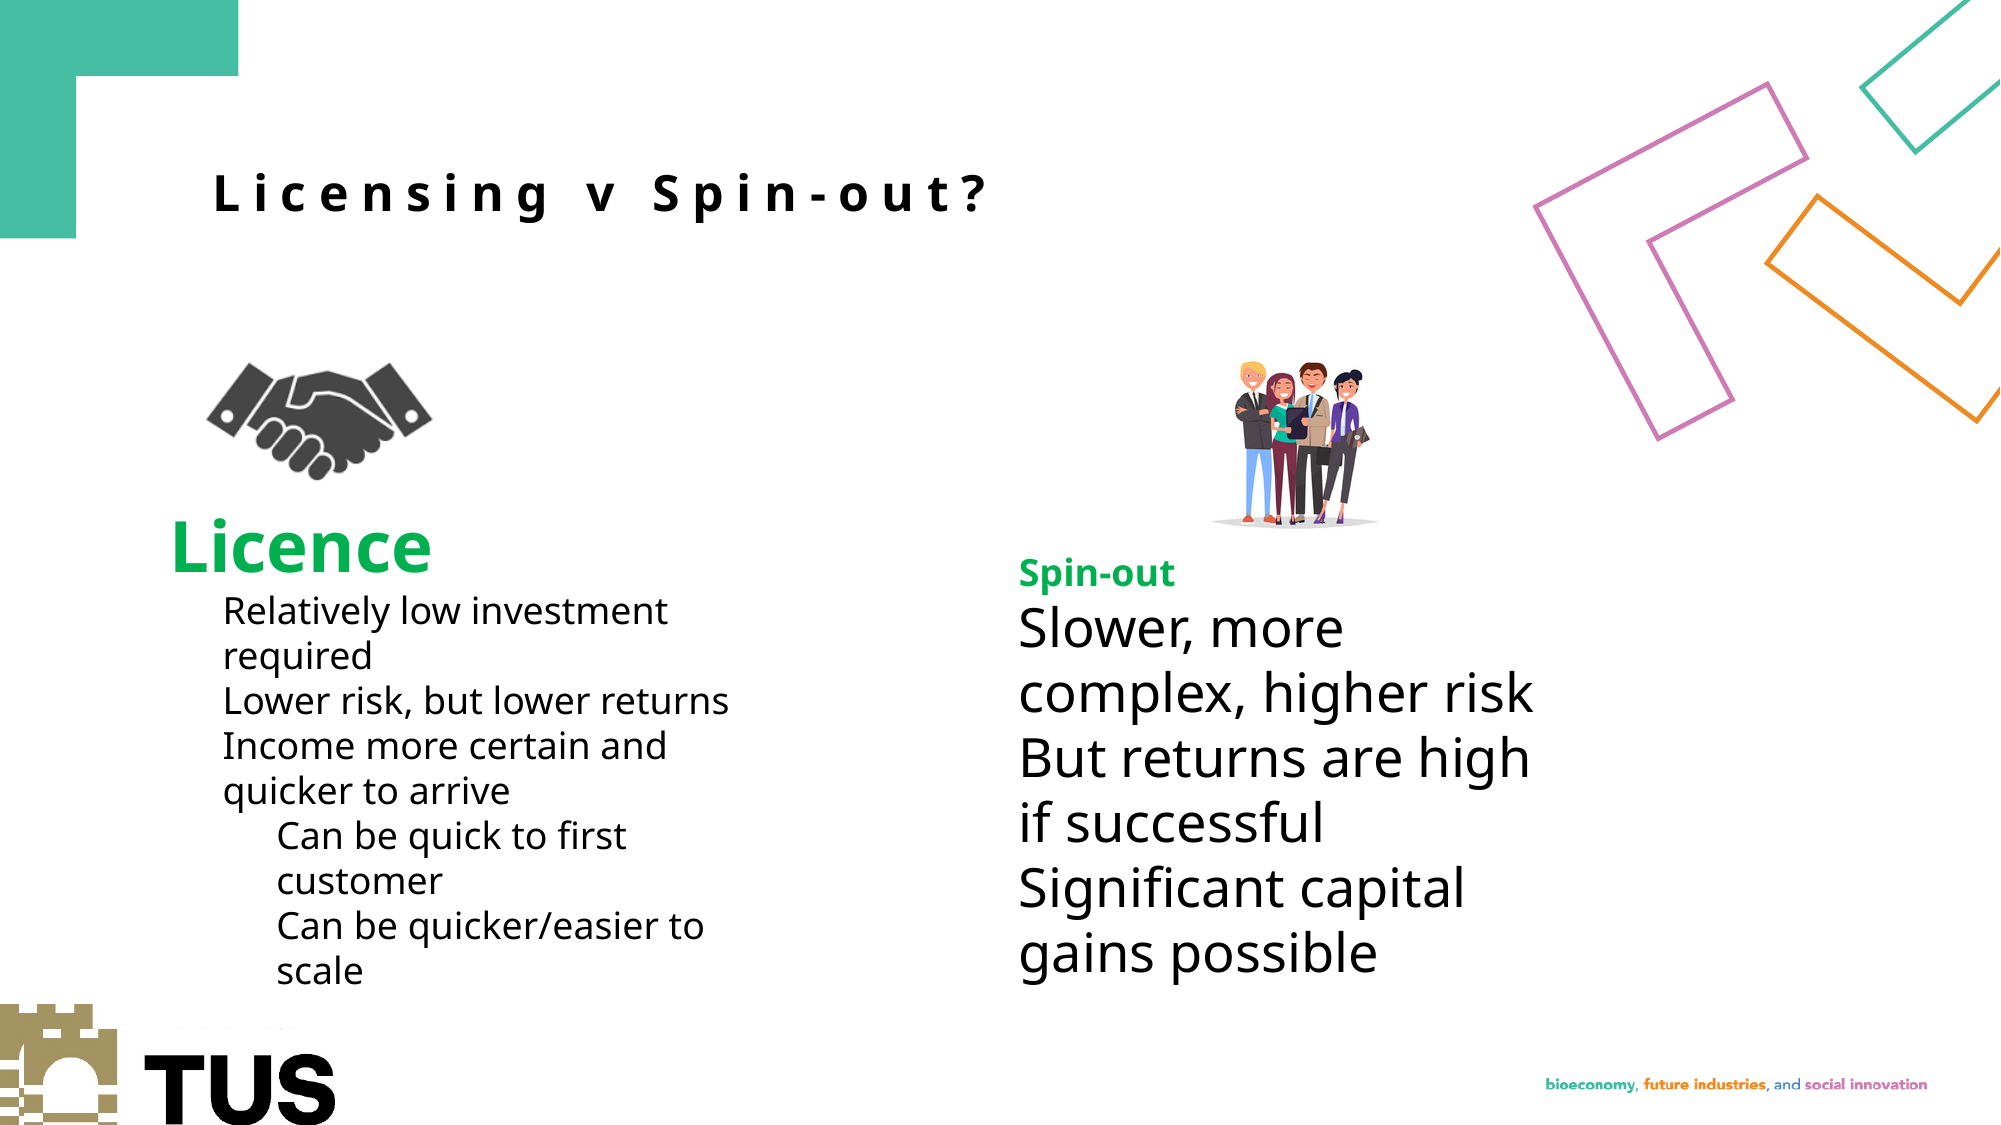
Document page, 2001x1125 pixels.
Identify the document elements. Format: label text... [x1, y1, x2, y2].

text_box Spin-out Slower, more complex, higher risk But returns are high if successful Significant capital gains possible [950, 541, 1592, 1023]
picture [154, 295, 483, 538]
picture [0, 1004, 335, 1125]
text_box Licence Relatively low investment required Lower risk, but lower returns Income more certain and quicker to arrive Can be quick to first customer Can be quicker/easier to scale [154, 494, 796, 1032]
picture [1189, 326, 1414, 563]
list Licensing v Spin-out? [197, 154, 1918, 807]
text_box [1581, 0, 2000, 393]
picture [1538, 1066, 1929, 1101]
